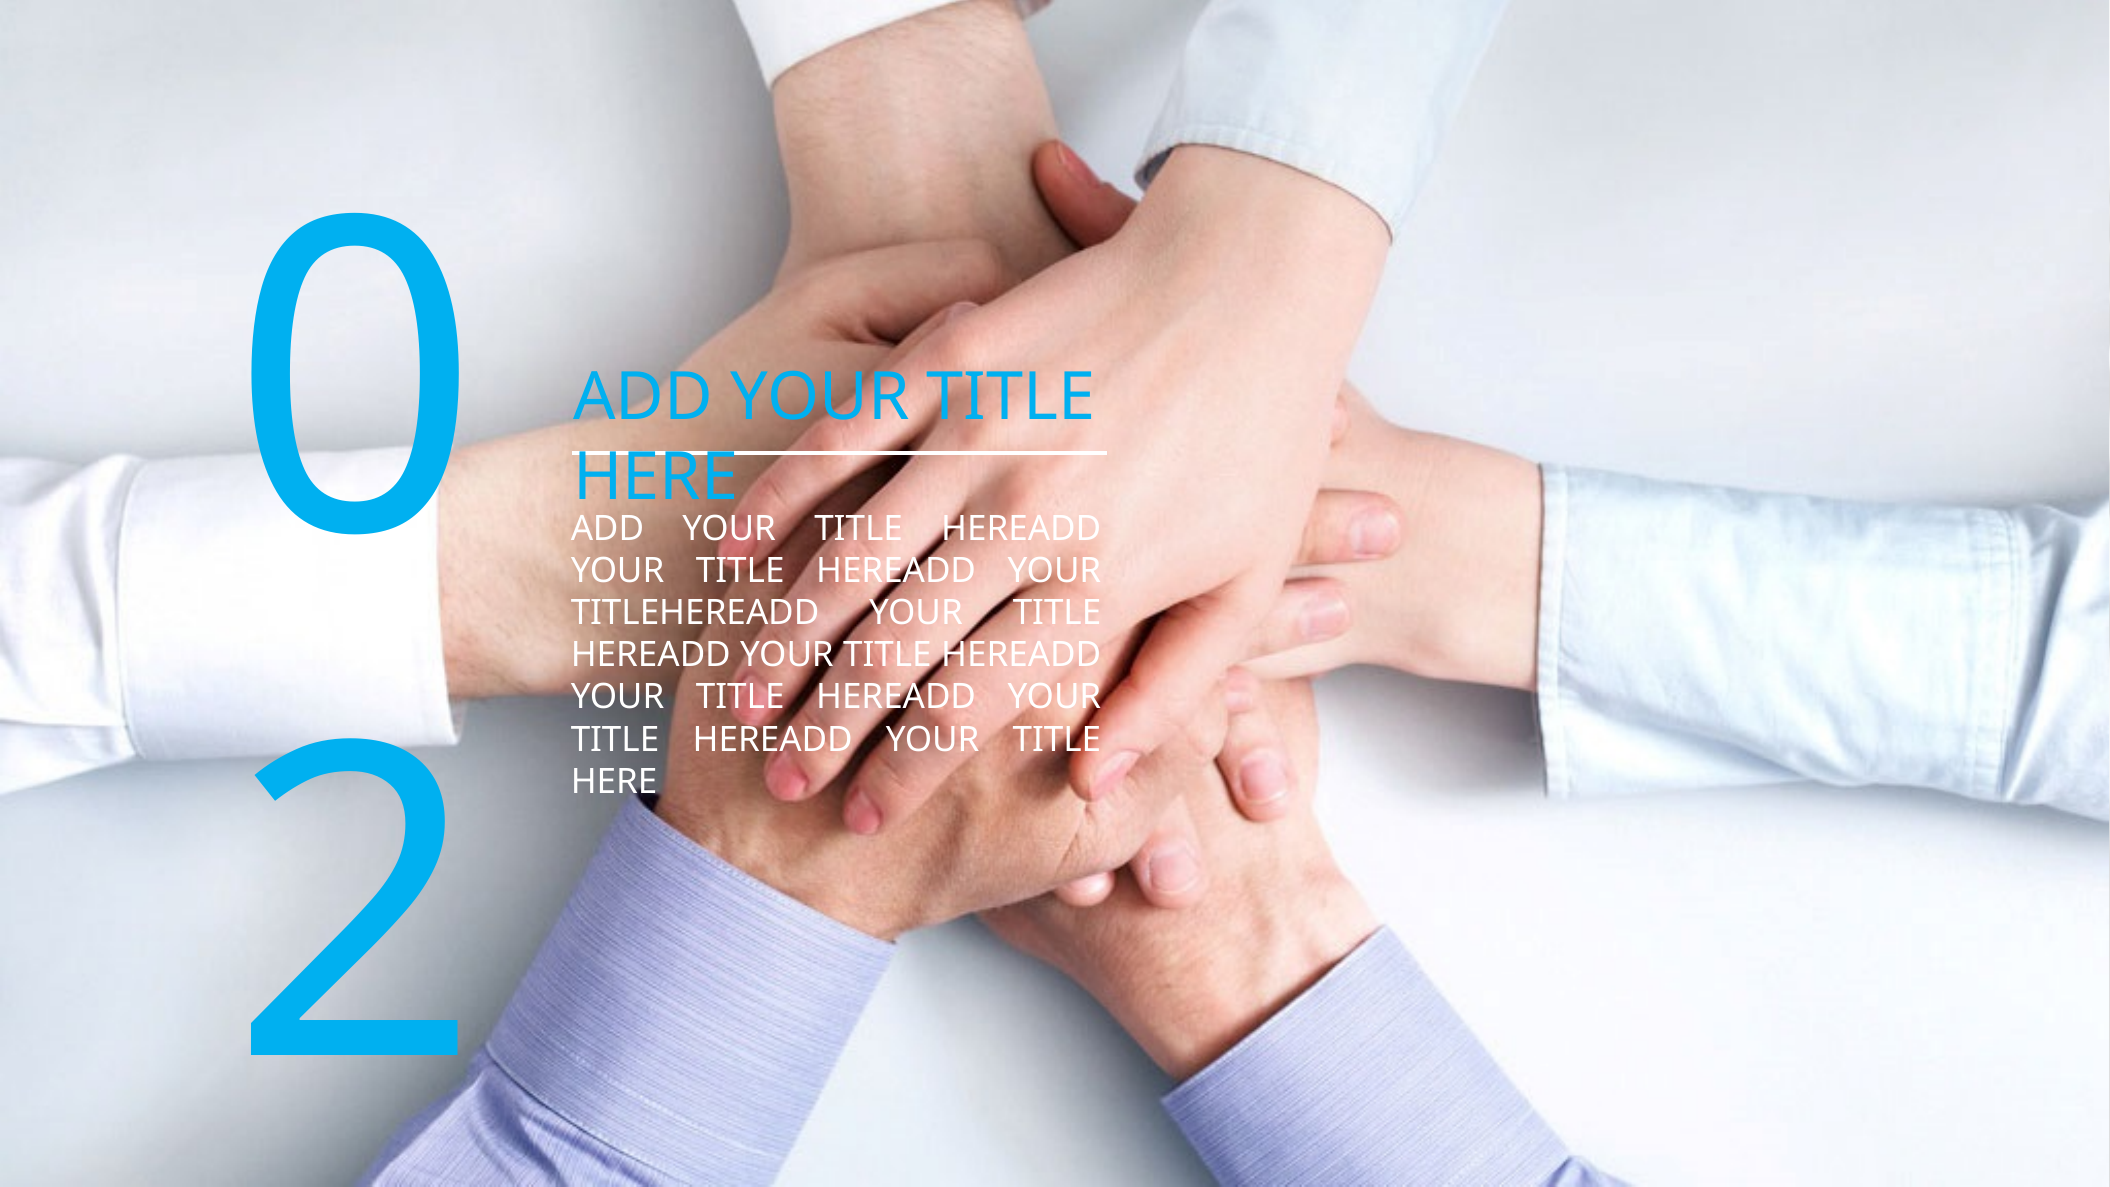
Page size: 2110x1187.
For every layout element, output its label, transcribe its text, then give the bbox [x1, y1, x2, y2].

text_box [0, 0, 2110, 1187]
text_box ADD YOUR TITLE HEREADD YOUR TITLE HEREADD YOUR TITLEHEREADD YOUR TITLE HEREADD YOUR TITLE HEREADD YOUR TITLE HEREADD YOUR TITLE HEREADD YOUR TITLE HERE [556, 498, 1116, 808]
text_box ADD YOUR TITLE HERE [558, 345, 1282, 520]
text_box 02 [215, 85, 745, 1150]
